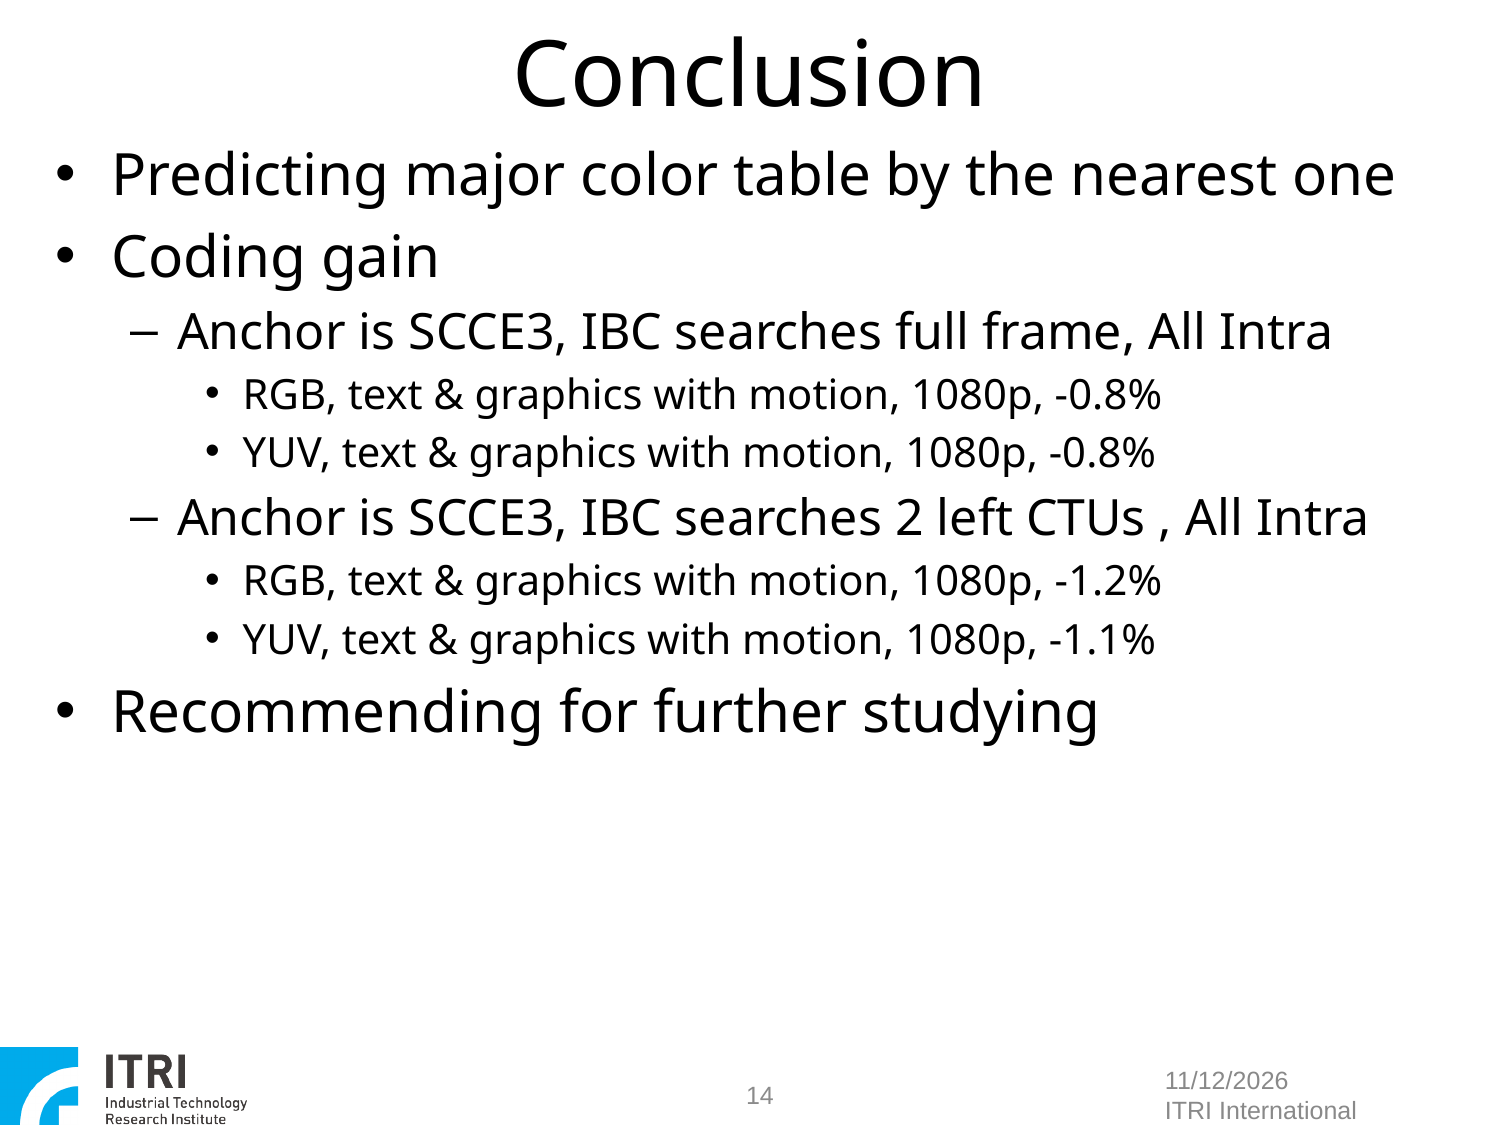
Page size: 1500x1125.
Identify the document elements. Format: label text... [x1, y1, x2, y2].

picture [21, 1047, 247, 1125]
title Conclusion [74, 19, 1426, 120]
list Predicting major color table by the nearest one Coding gain Anchor is SCCE3, IBC searches full frame, All Intra RGB, text & graphics with motion, 1080p, -0.8% YUV, text & graphics with motion, 1080p, -0.8% Anchor is SCCE3, IBC searches 2 left CTUs , All Intra RGB, text & graphics with motion, 1080p, -1.2% YUV, text & graphics with motion, 1080p, -1.1% Recommending for further studying [39, 129, 1467, 1037]
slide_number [1149, 1065, 1500, 1125]
slide_number 14 [702, 1065, 789, 1125]
